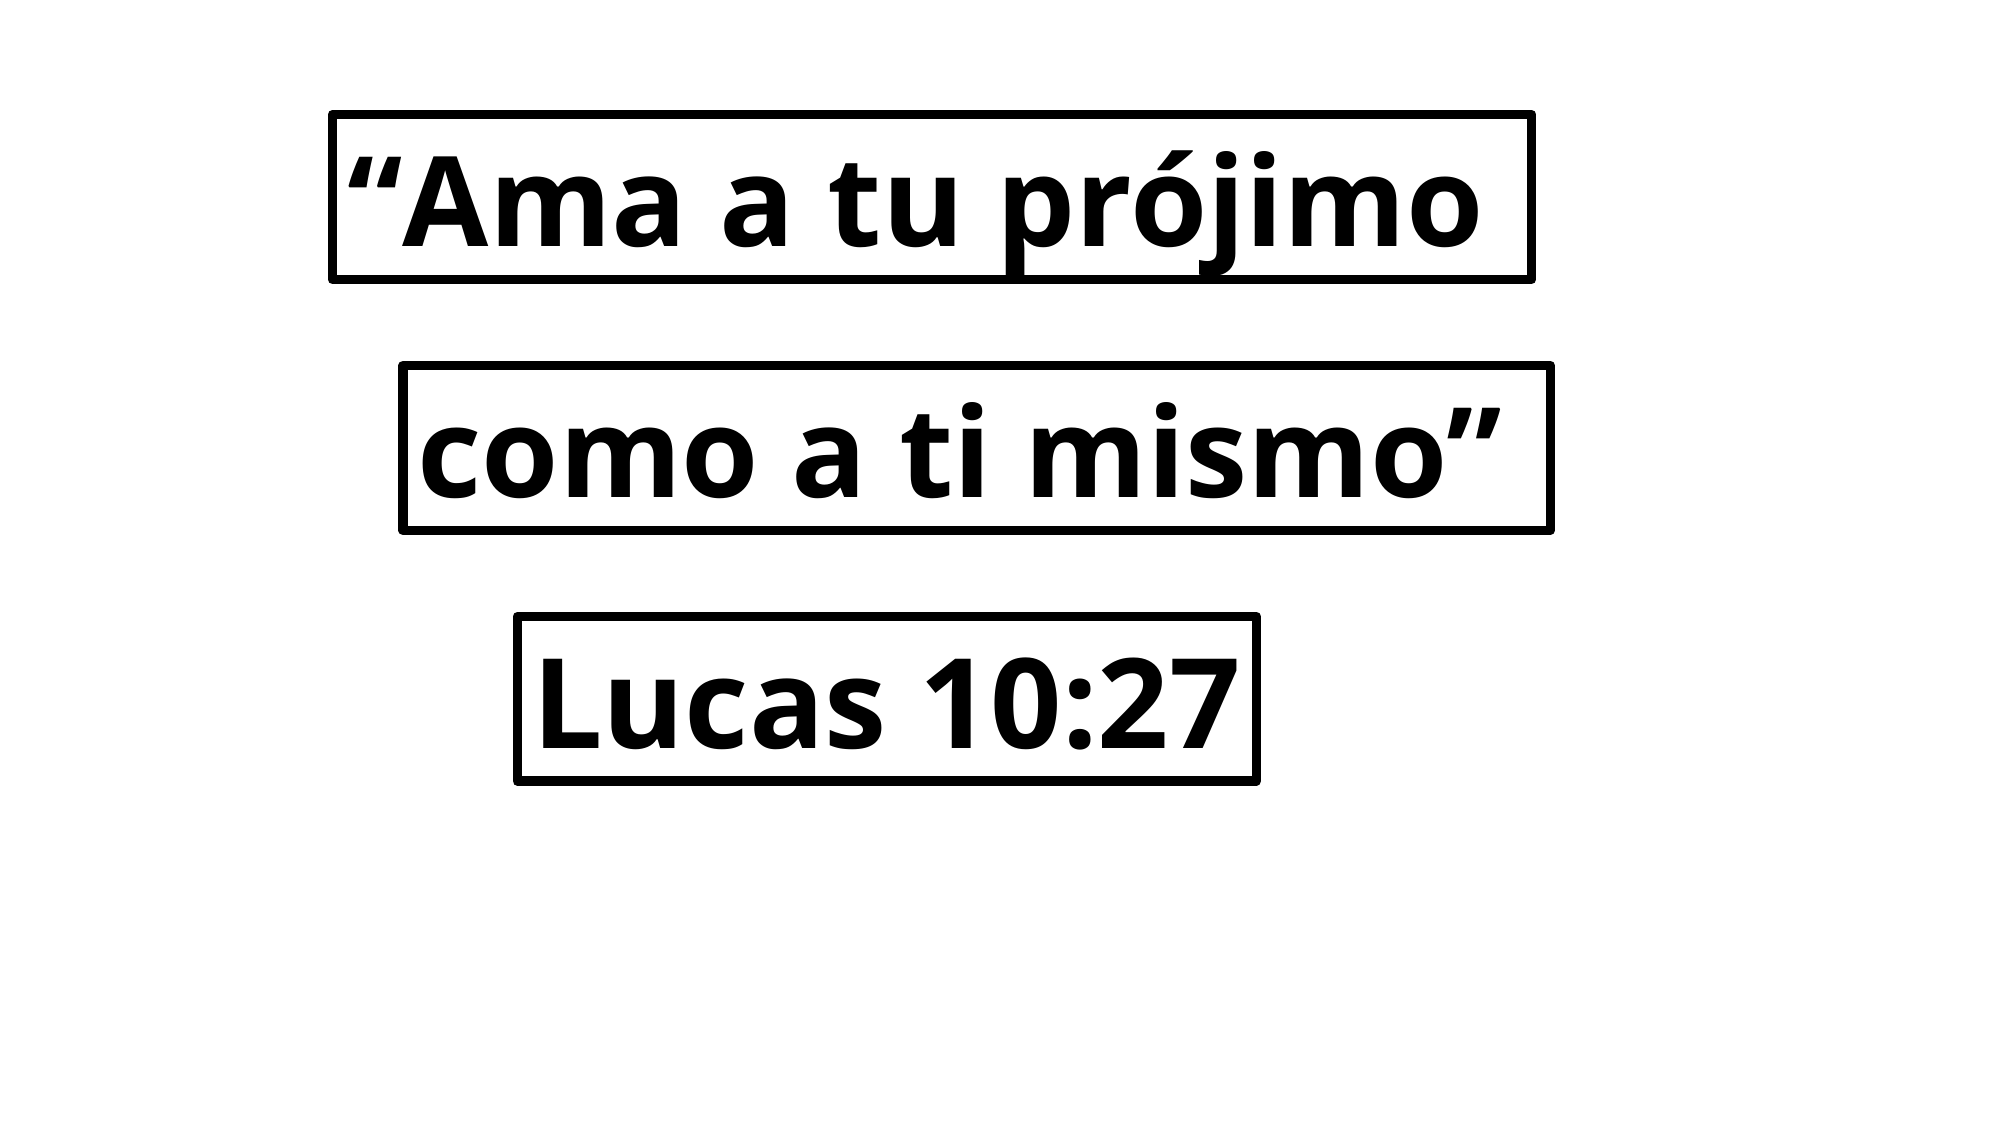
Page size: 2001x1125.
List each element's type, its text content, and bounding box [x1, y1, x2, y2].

text_box como a ti mismo” [402, 365, 1551, 531]
text_box Lucas 10:27 [517, 616, 1257, 782]
text_box “Ama a tu prójimo [332, 114, 1532, 280]
